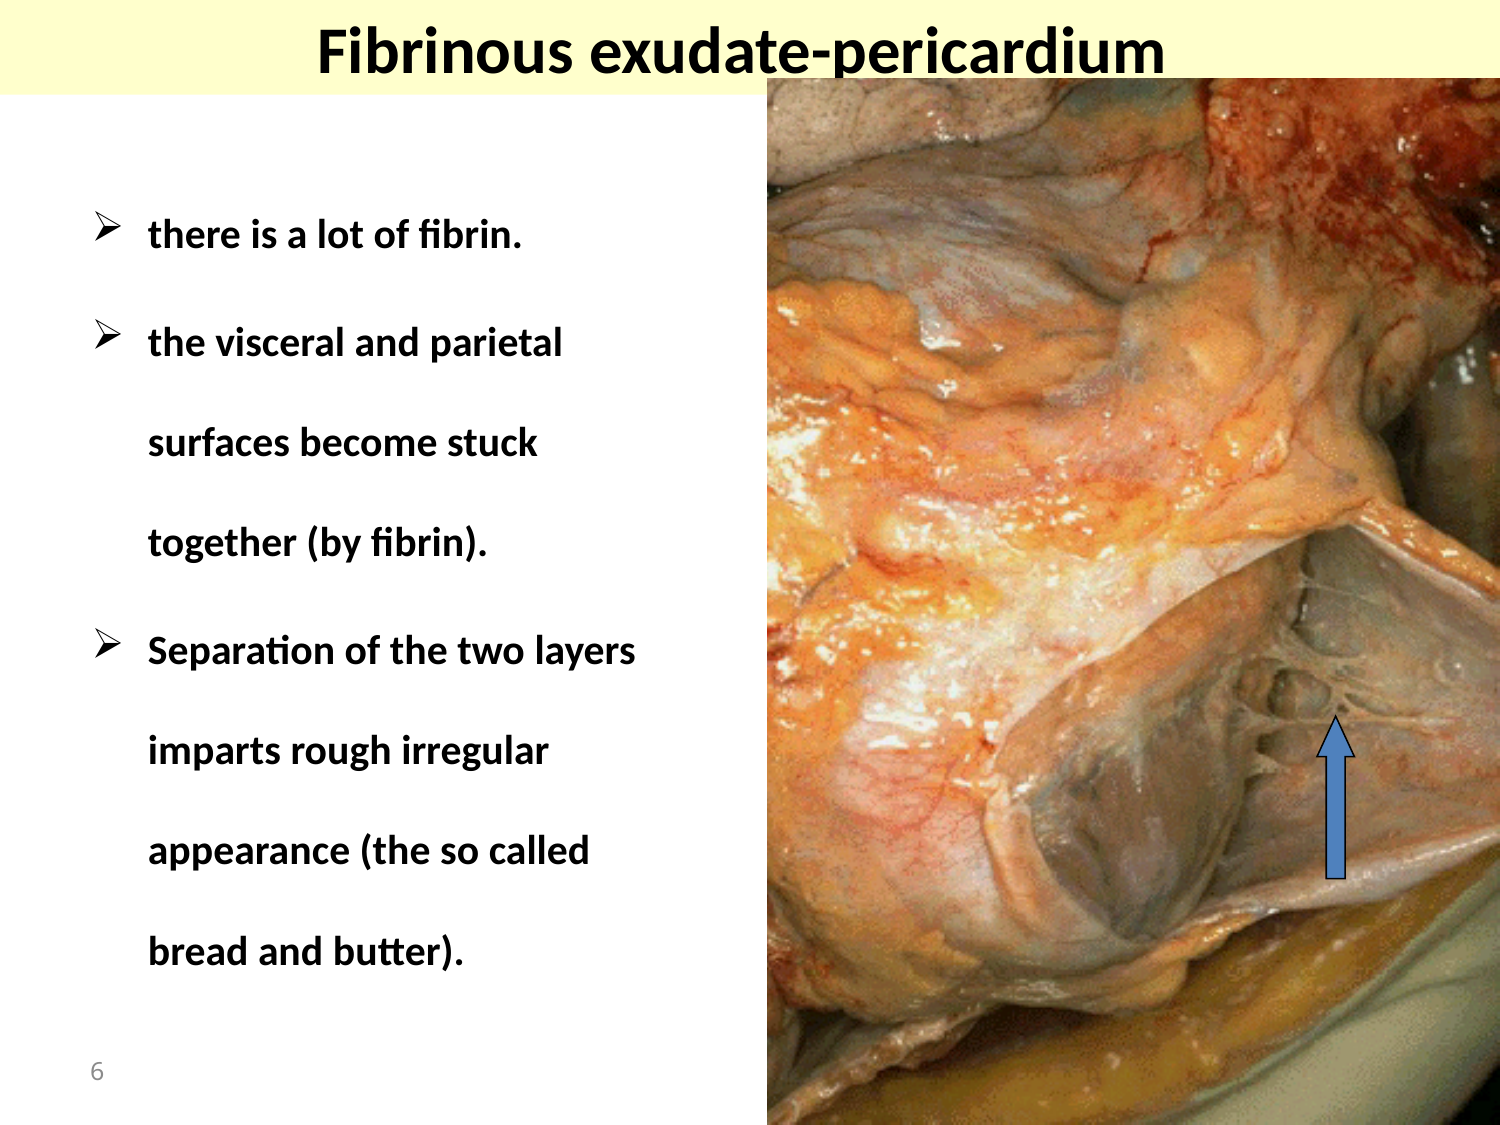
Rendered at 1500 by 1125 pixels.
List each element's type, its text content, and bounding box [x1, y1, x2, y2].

text_box there is a lot of fibrin. the visceral and parietal surfaces become stuck together (by fibrin). Separation of the two layers imparts rough irregular appearance (the so called bread and butter). [76, 148, 702, 1024]
text_box Fibrinous exudate-pericardium [0, 0, 1500, 95]
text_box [766, 77, 1500, 1125]
slide_number 6 [75, 1042, 425, 1103]
